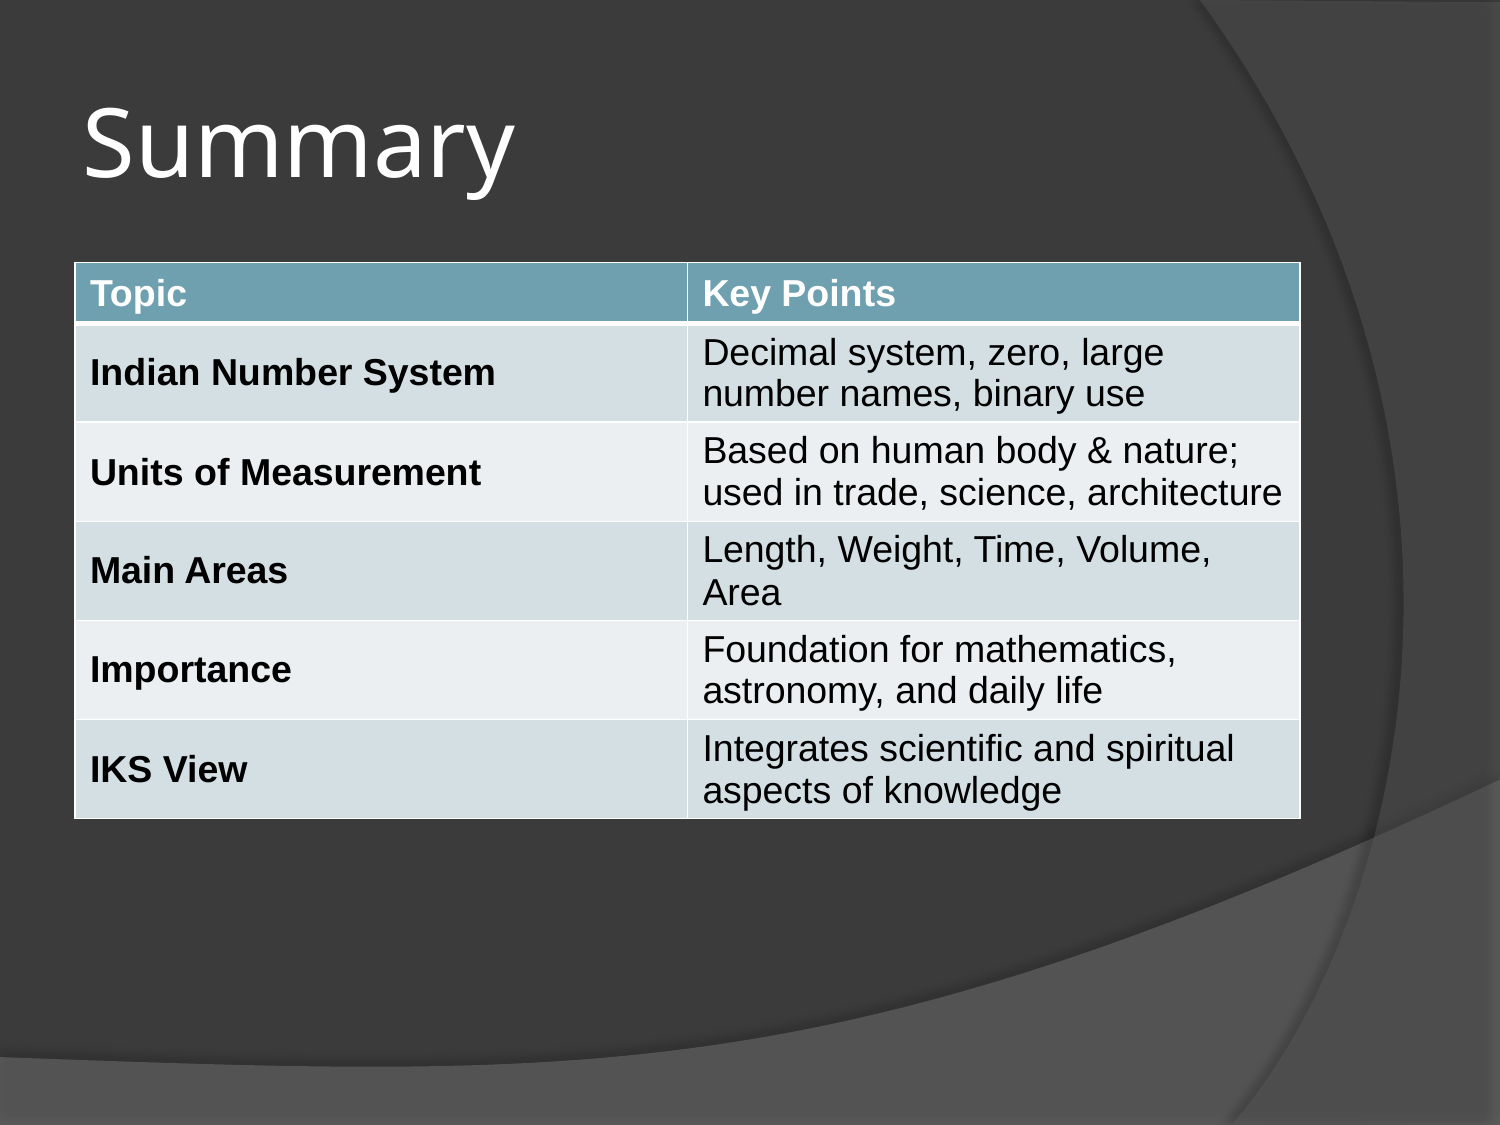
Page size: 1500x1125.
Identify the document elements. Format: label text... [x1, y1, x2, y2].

table_header Topic [76, 263, 687, 321]
table_cell Based on human body & nature; used in trade, science, architecture [688, 423, 1299, 521]
table_cell Foundation for mathematics, astronomy, and daily life [688, 621, 1299, 719]
table_cell Units of Measurement [76, 423, 687, 521]
table_cell Integrates scientific and spiritual aspects of knowledge [688, 720, 1299, 818]
table_cell Main Areas [76, 522, 687, 620]
table_cell Decimal system, zero, large number names, binary use [688, 326, 1299, 421]
table_cell Importance [76, 621, 687, 719]
table_cell Length, Weight, Time, Volume, Area [688, 522, 1299, 620]
table_cell Indian Number System [76, 326, 687, 421]
table_cell IKS View [76, 720, 687, 818]
table_header Key Points [688, 263, 1299, 321]
title Summary [75, 45, 1300, 233]
